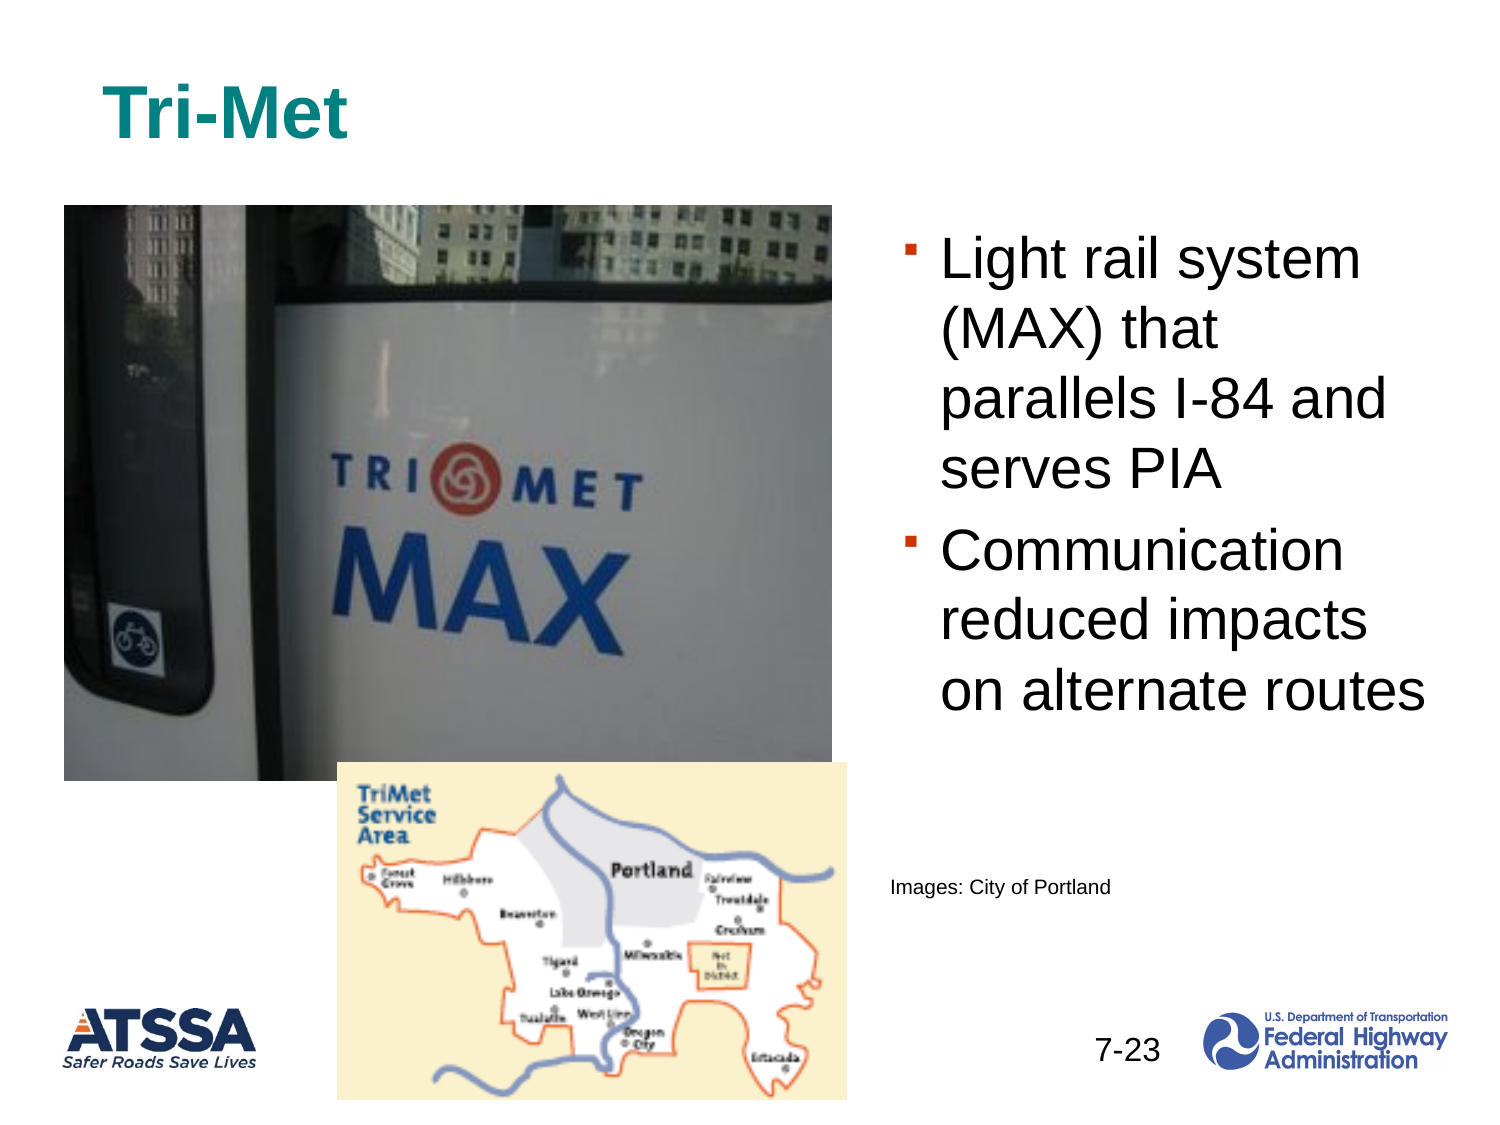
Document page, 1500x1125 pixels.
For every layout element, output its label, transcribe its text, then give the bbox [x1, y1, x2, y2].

list Light rail system (MAX) that parallels I-84 and serves PIA Communication reduced impacts on alternate routes [887, 212, 1451, 913]
picture [64, 205, 847, 1101]
picture [1200, 1008, 1450, 1072]
title Tri-Met [87, 0, 1500, 218]
text_box Images: City of Portland [875, 866, 1150, 907]
picture [62, 1008, 256, 1068]
